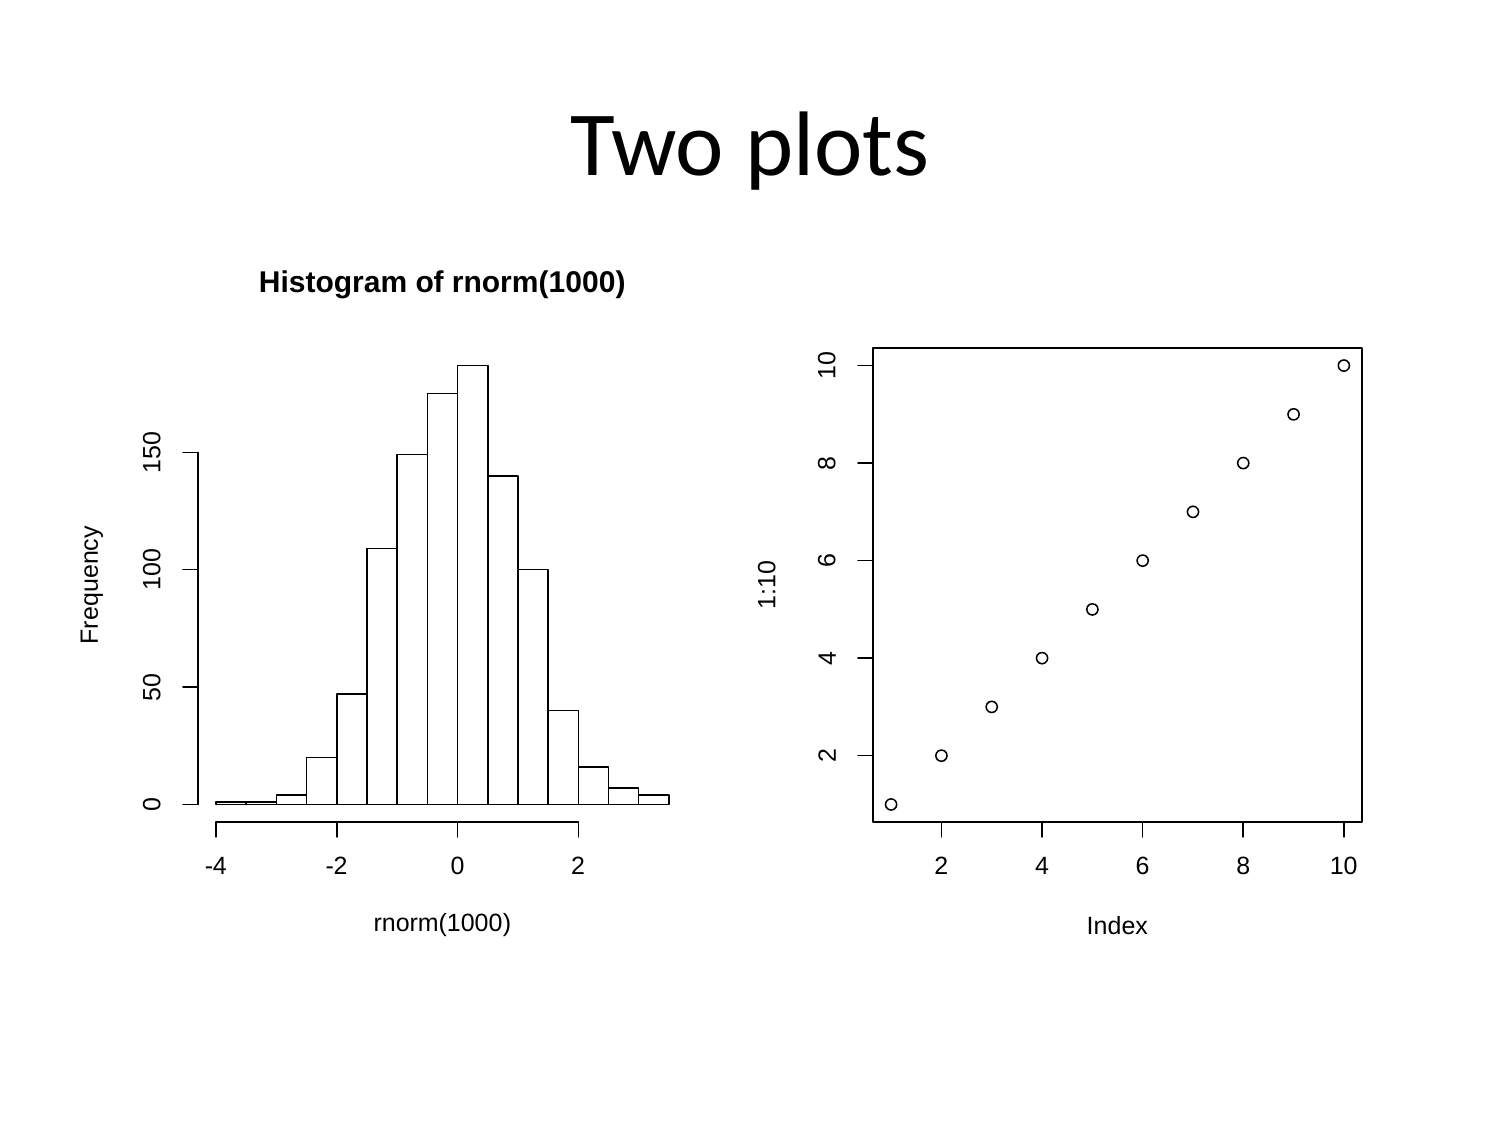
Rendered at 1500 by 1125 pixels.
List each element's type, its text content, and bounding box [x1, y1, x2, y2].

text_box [74, 224, 748, 976]
title Two plots [75, 45, 1425, 224]
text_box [749, 224, 1426, 976]
